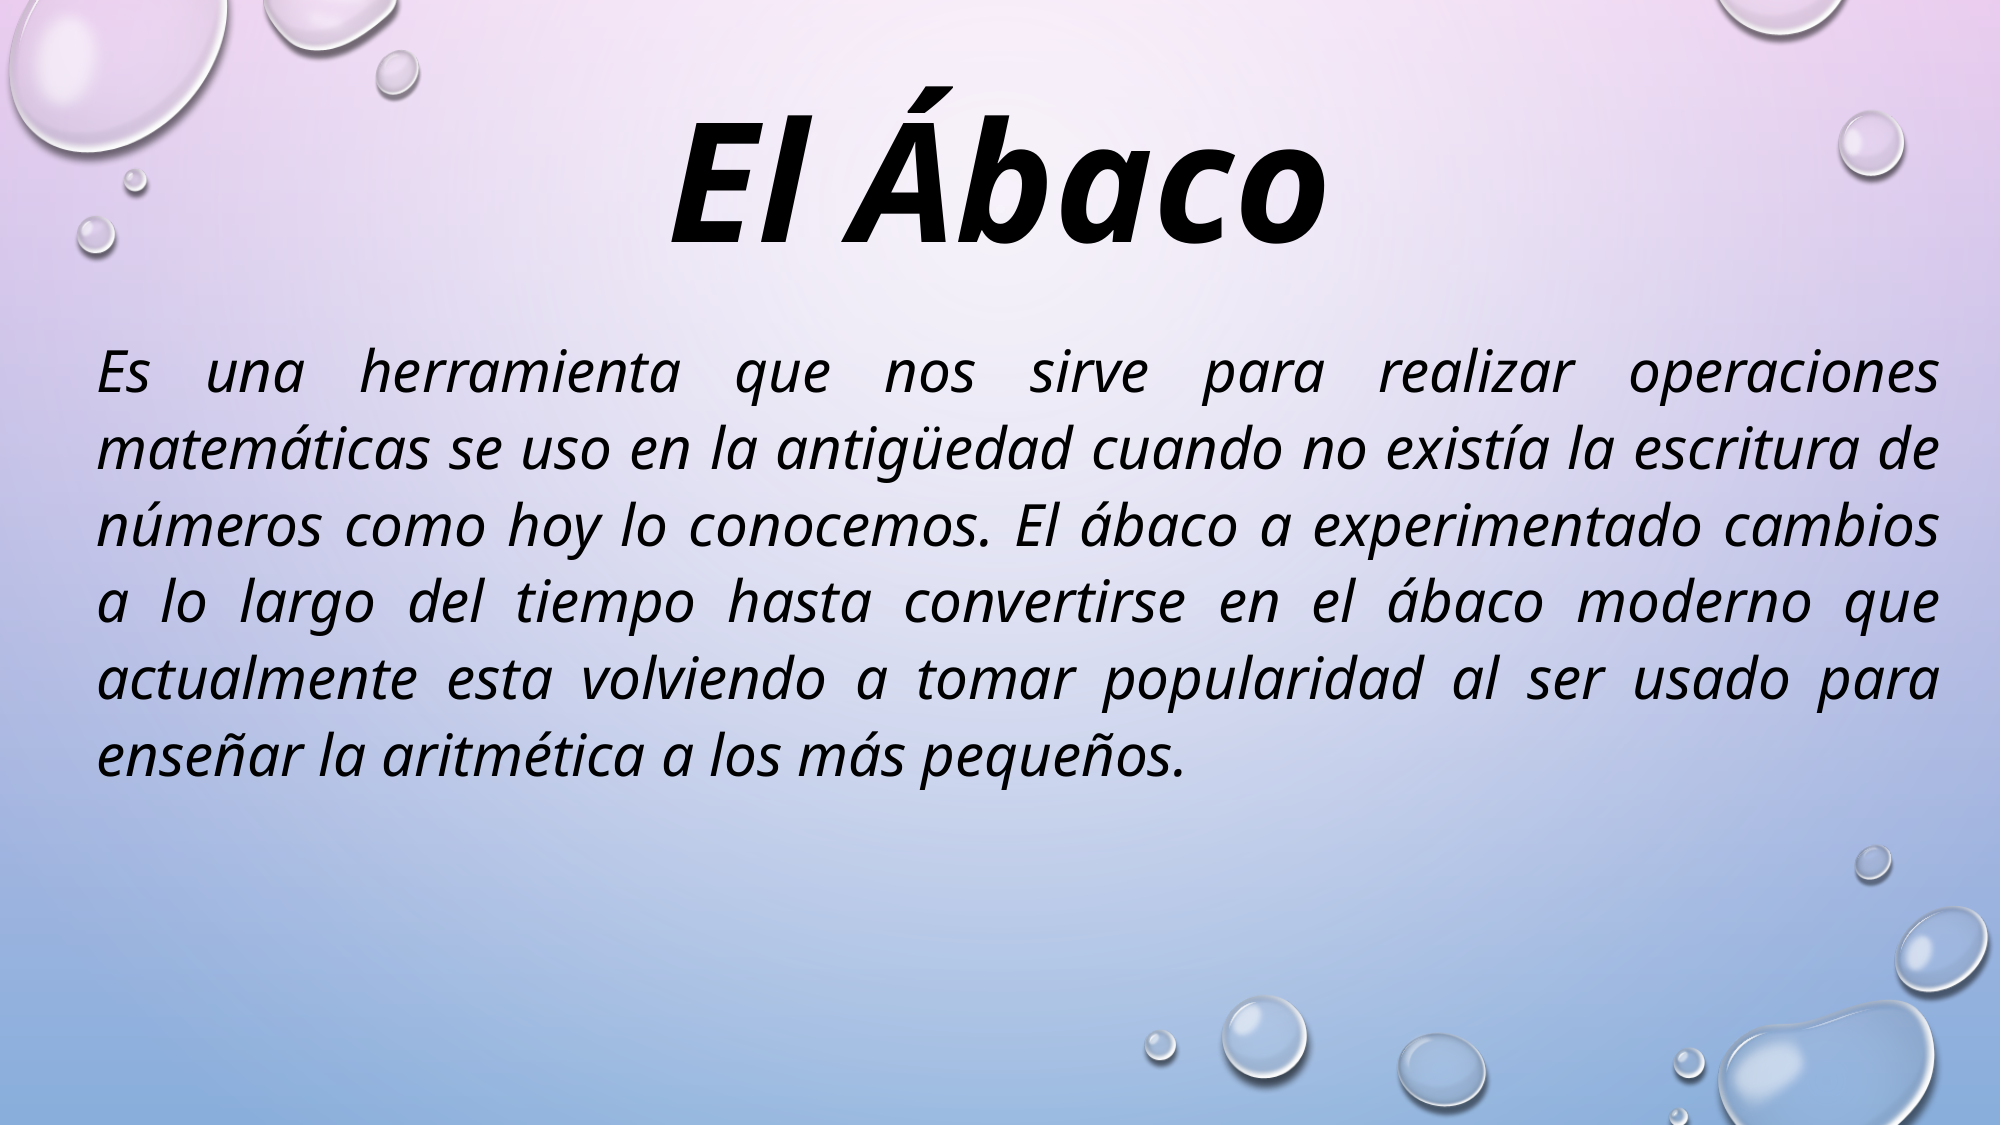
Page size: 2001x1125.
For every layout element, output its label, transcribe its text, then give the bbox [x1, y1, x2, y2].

list Es una herramienta que nos sirve para realizar operaciones matemáticas se uso en la antigüedad cuando no existía la escritura de números como hoy lo conocemos. El ábaco a experimentado cambios a lo largo del tiempo hasta convertirse en el ábaco moderno que actualmente esta volviendo a tomar popularidad al ser usado para enseñar la aritmética a los más pequeños. [81, 319, 1957, 882]
picture [0, 0, 2000, 1125]
title El Ábaco [149, 77, 1851, 319]
